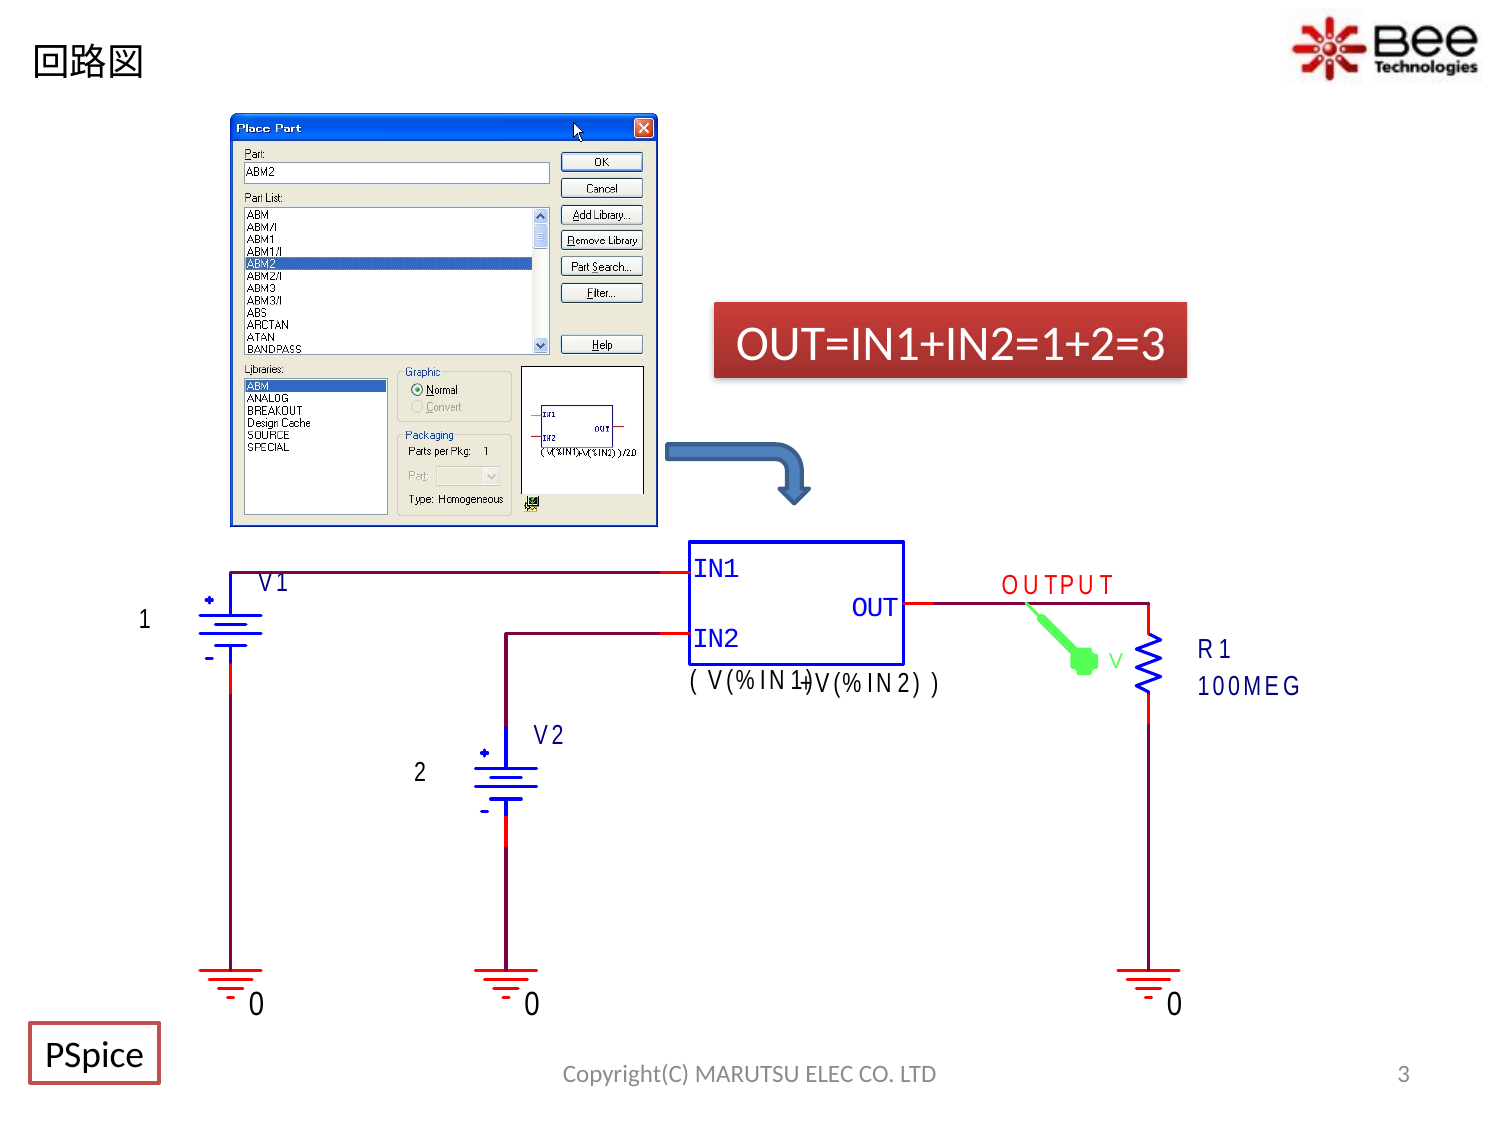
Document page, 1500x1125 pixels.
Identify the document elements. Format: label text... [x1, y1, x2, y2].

footer Copyright(C) MARUTSU ELEC CO. LTD [512, 1056, 988, 1103]
text_box OUT=IN1+IN2=1+2=3 [714, 302, 1188, 378]
picture [1286, 8, 1483, 91]
picture [135, 538, 1314, 1048]
text_box 回路図 [17, 30, 443, 91]
text_box PSpice [28, 1021, 161, 1085]
picture [229, 113, 658, 528]
slide_number 3 [1074, 1042, 1425, 1103]
text_box [665, 442, 811, 506]
